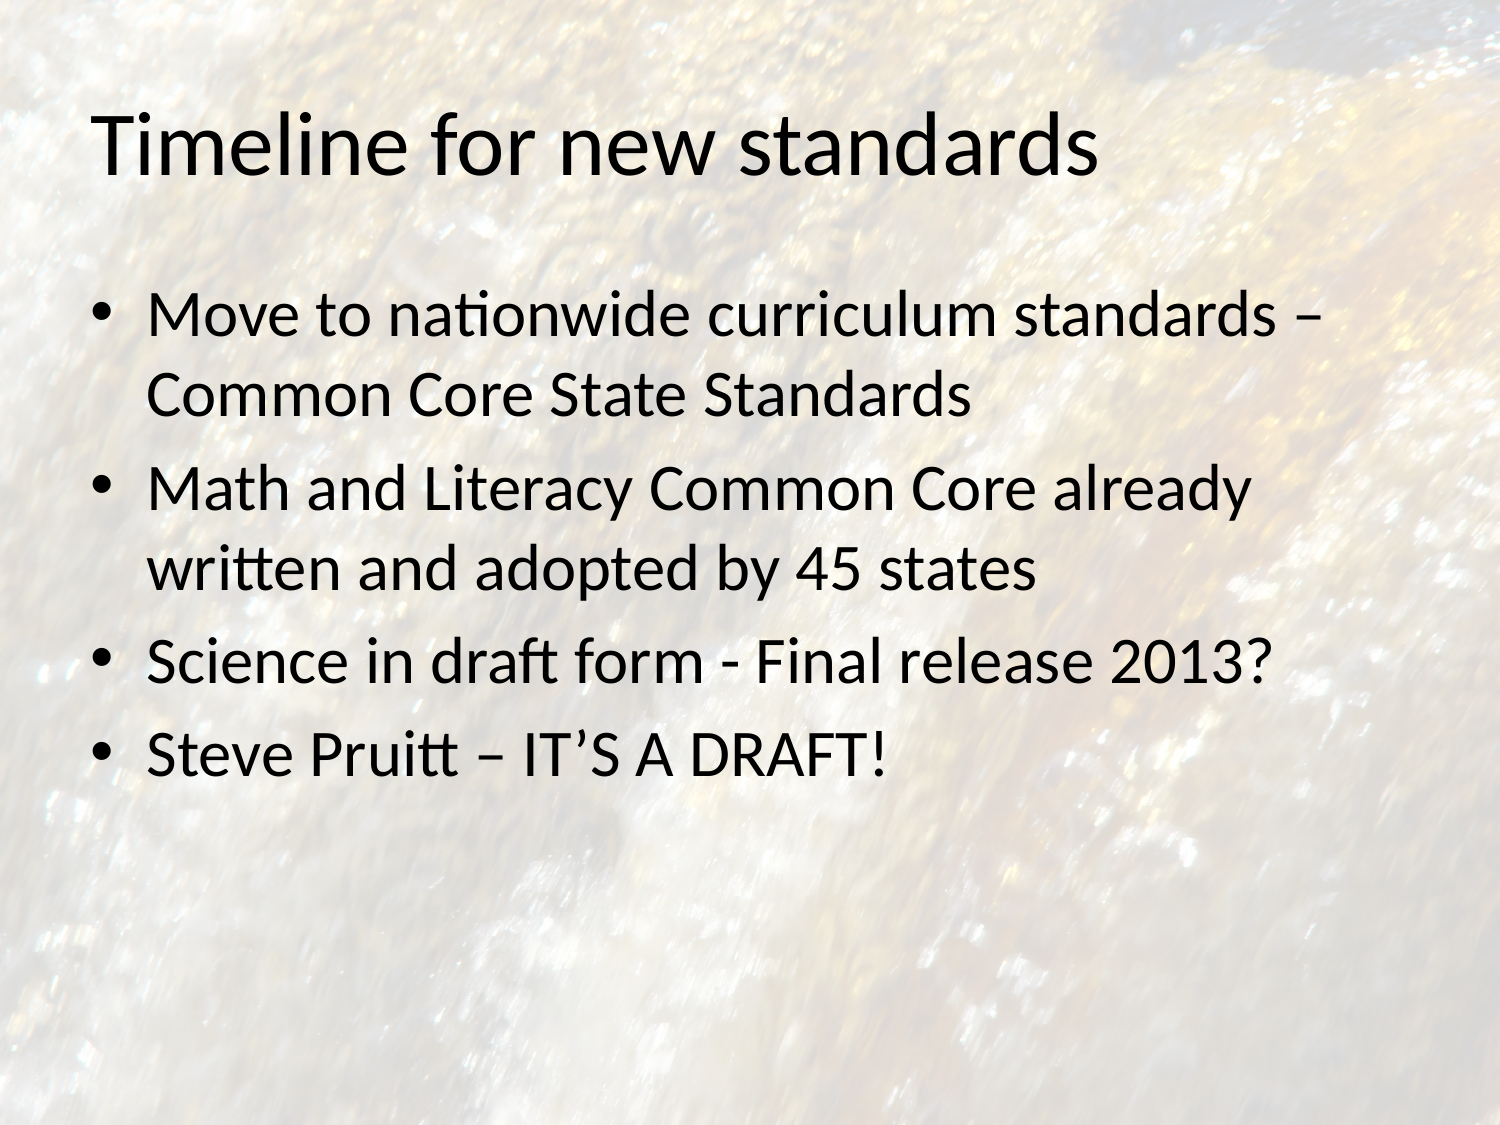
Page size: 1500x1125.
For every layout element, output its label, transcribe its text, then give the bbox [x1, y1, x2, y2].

title Timeline for new standards [75, 45, 1425, 233]
list Move to nationwide curriculum standards – Common Core State Standards Math and Literacy Common Core already written and adopted by 45 states Science in draft form - Final release 2013? Steve Pruitt – IT’S A DRAFT! [75, 262, 1425, 1005]
